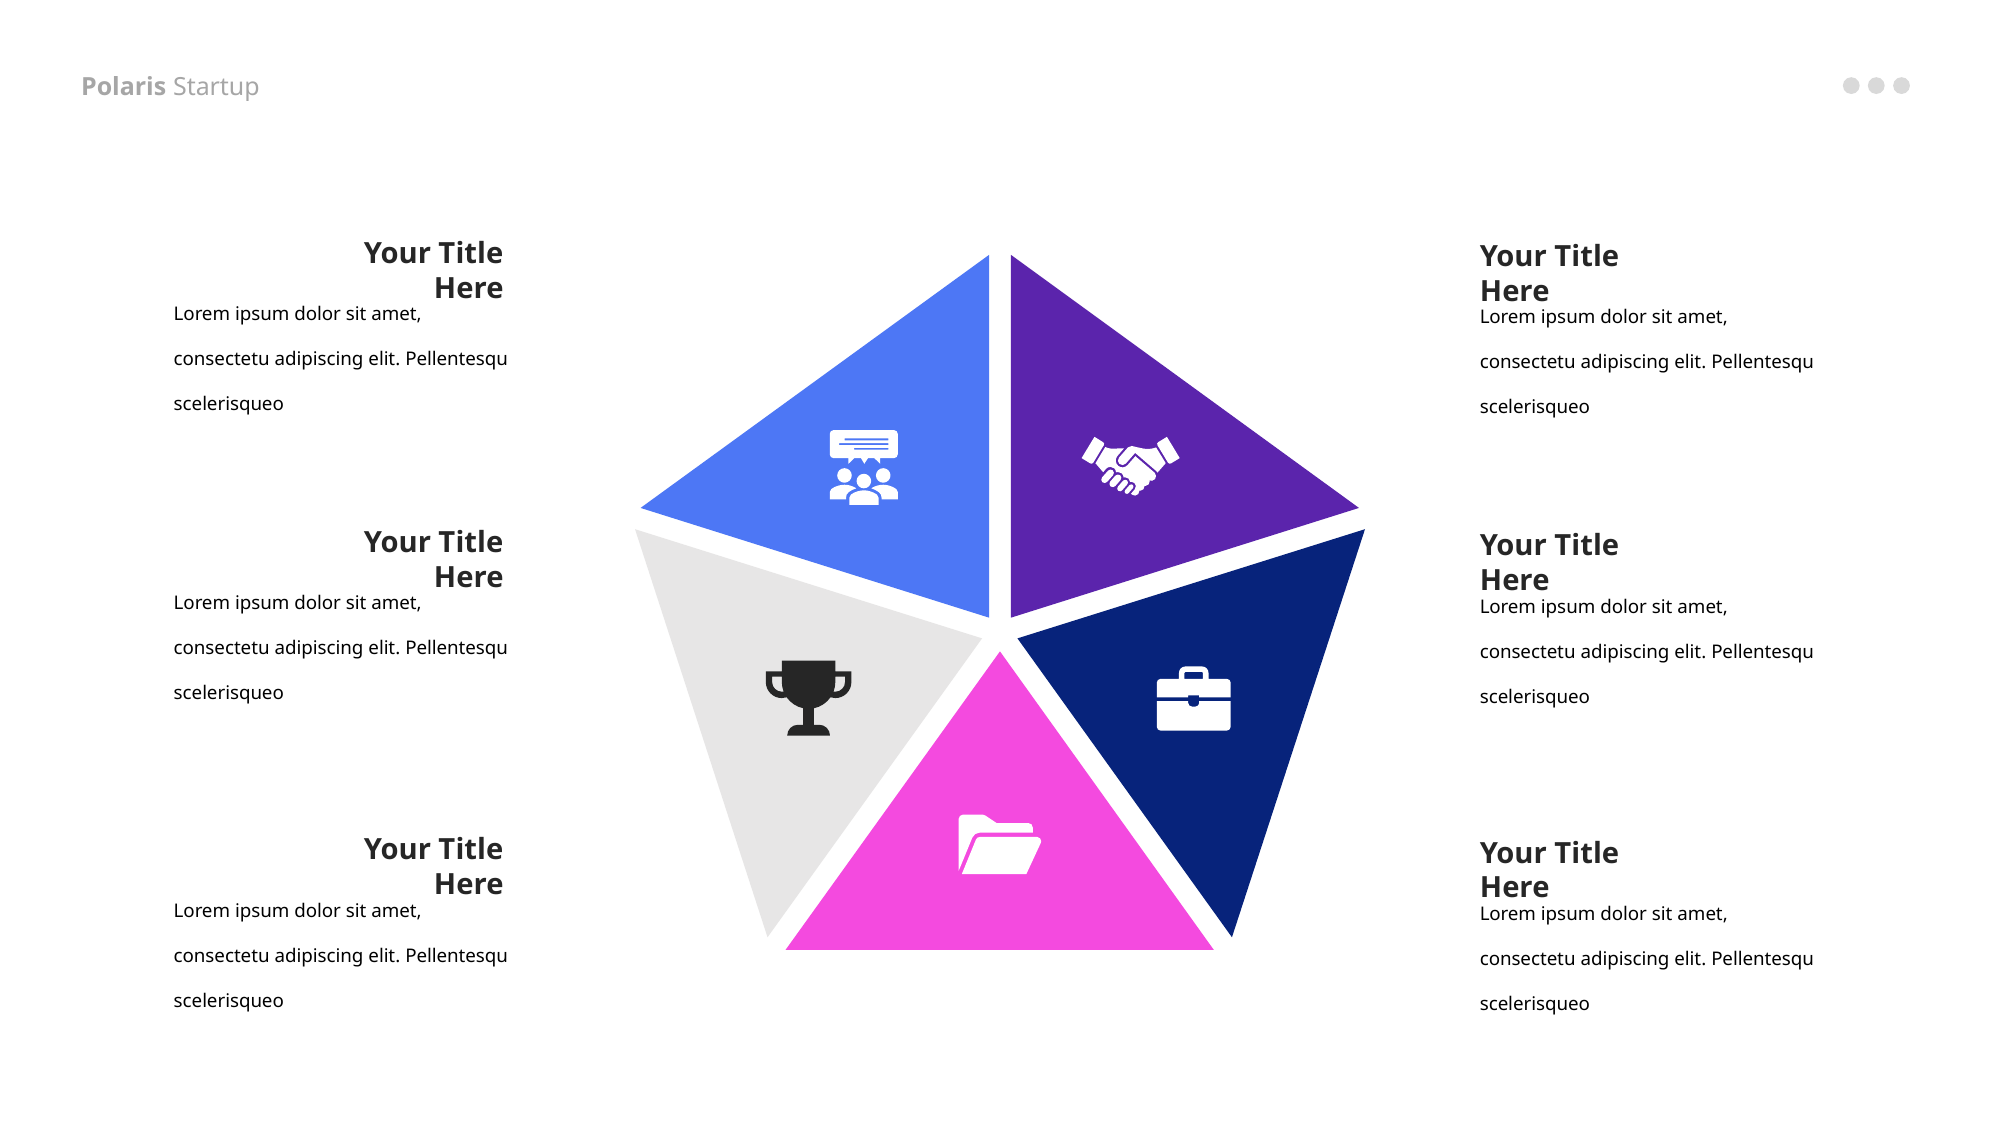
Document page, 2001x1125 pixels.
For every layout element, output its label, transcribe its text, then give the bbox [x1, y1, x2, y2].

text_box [634, 254, 1365, 950]
text_box Your Title Here [1464, 826, 1711, 912]
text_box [1076, 412, 1185, 521]
text_box Lorem ipsum dolor sit amet, consectetu adipiscing elit. Pellentesqu scelerisqueo [158, 561, 536, 712]
text_box Your Title Here [1464, 229, 1711, 315]
text_box Your Title Here [272, 823, 519, 908]
text_box Your Title Here [272, 226, 519, 312]
text_box Lorem ipsum dolor sit amet, consectetu adipiscing elit. Pellentesqu scelerisqueo [1464, 564, 1842, 715]
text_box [1842, 77, 1910, 94]
text_box Lorem ipsum dolor sit amet, consectetu adipiscing elit. Pellentesqu scelerisqueo [158, 868, 536, 1019]
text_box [818, 422, 909, 513]
text_box Polaris Startup [66, 62, 328, 108]
text_box Your Title Here [1464, 519, 1711, 604]
text_box Lorem ipsum dolor sit amet, consectetu adipiscing elit. Pellentesqu scelerisqueo [158, 272, 536, 422]
text_box Your Title Here [272, 515, 519, 601]
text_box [949, 793, 1051, 896]
text_box Lorem ipsum dolor sit amet, consectetu adipiscing elit. Pellentesqu scelerisqueo [1464, 275, 1842, 426]
text_box Lorem ipsum dolor sit amet, consectetu adipiscing elit. Pellentesqu scelerisqueo [1464, 871, 1842, 1022]
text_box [1147, 656, 1237, 745]
